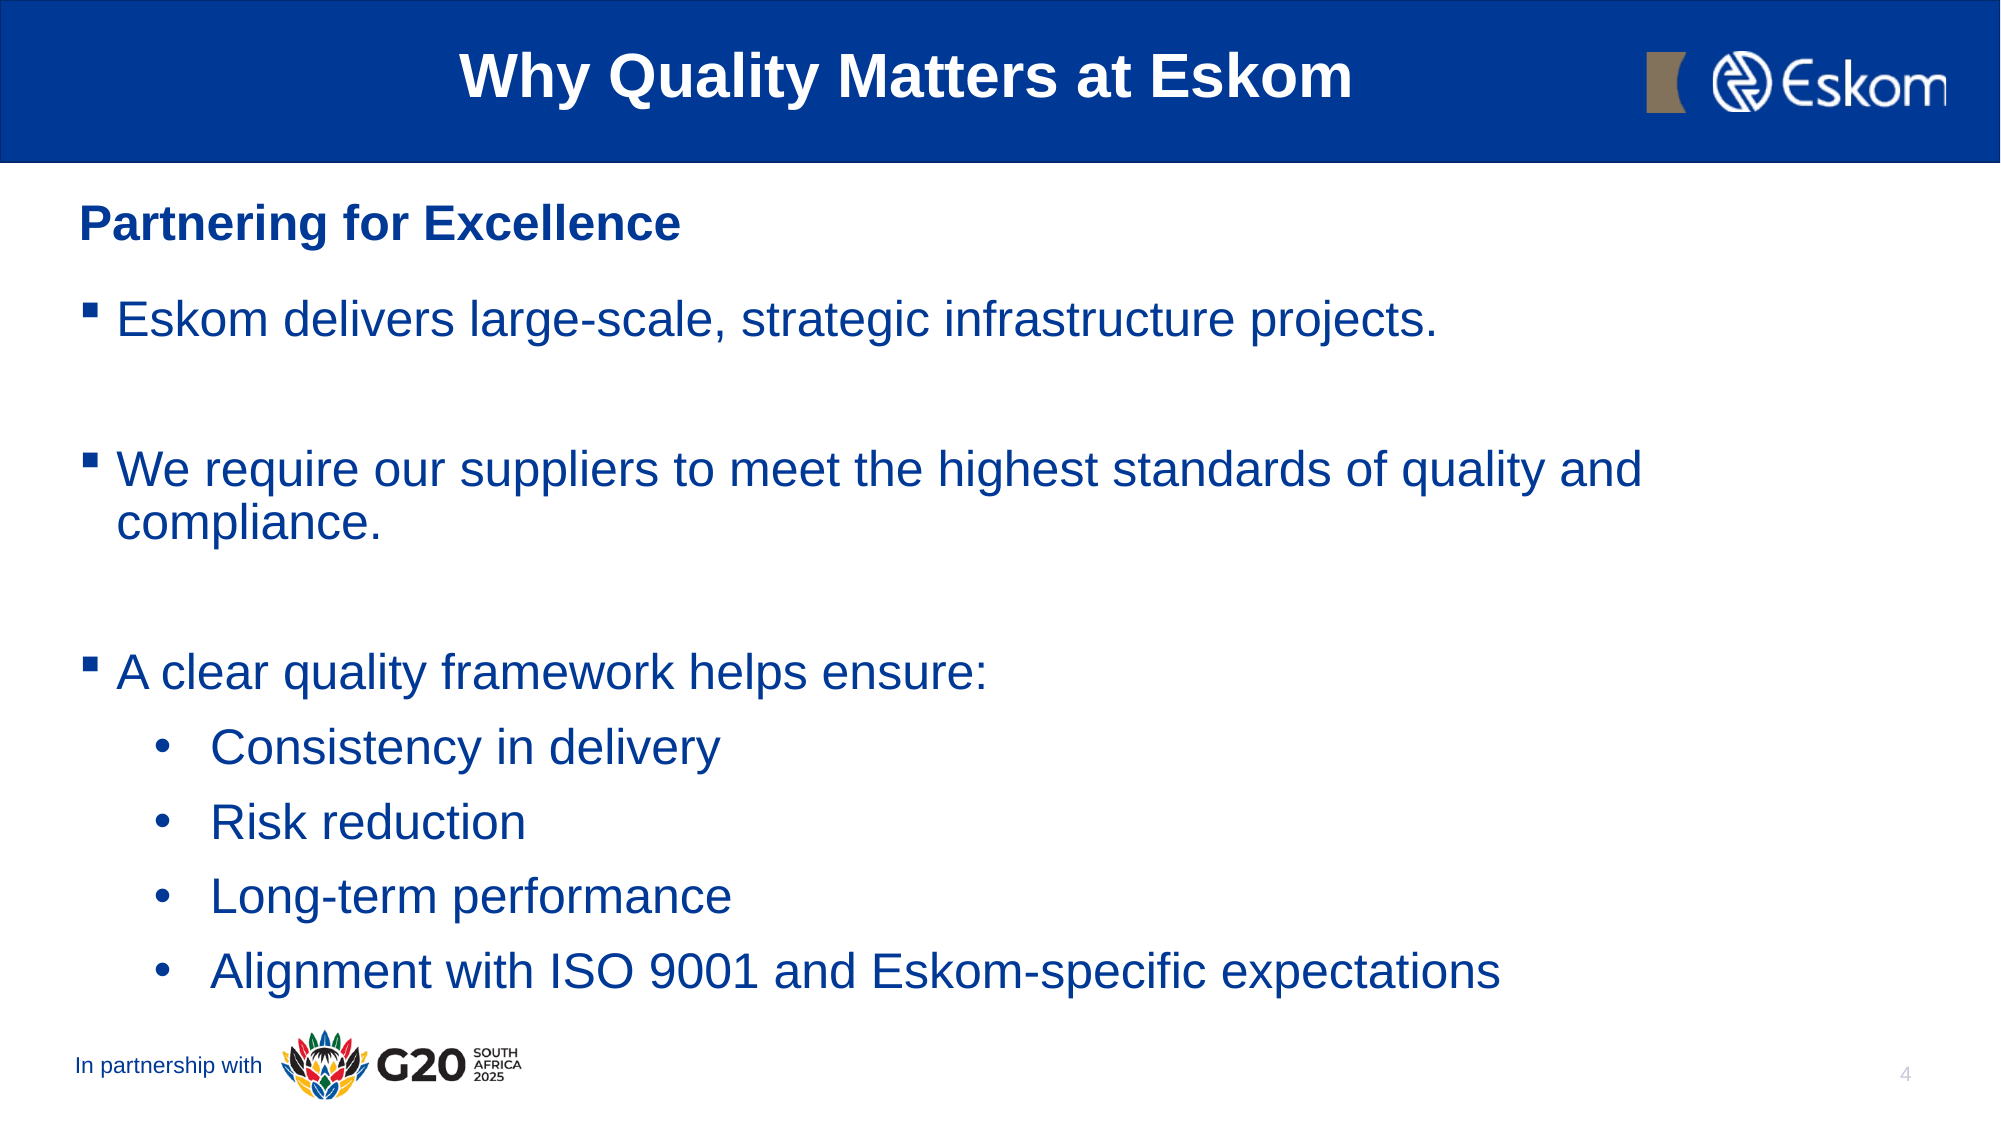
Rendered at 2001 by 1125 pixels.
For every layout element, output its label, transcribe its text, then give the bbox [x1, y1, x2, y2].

text_box Partnering for Excellence Eskom delivers large-scale, strategic infrastructure projects. We require our suppliers to meet the highest standards of quality and compliance. A clear quality framework helps ensure: Consistency in delivery Risk reduction Long-term performance Alignment with ISO 9001 and Eskom-specific expectations [64, 190, 1870, 1008]
picture [280, 1029, 526, 1100]
slide_number 4 [1869, 1042, 1927, 1103]
title Why Quality Matters at Eskom [9, 60, 1806, 170]
